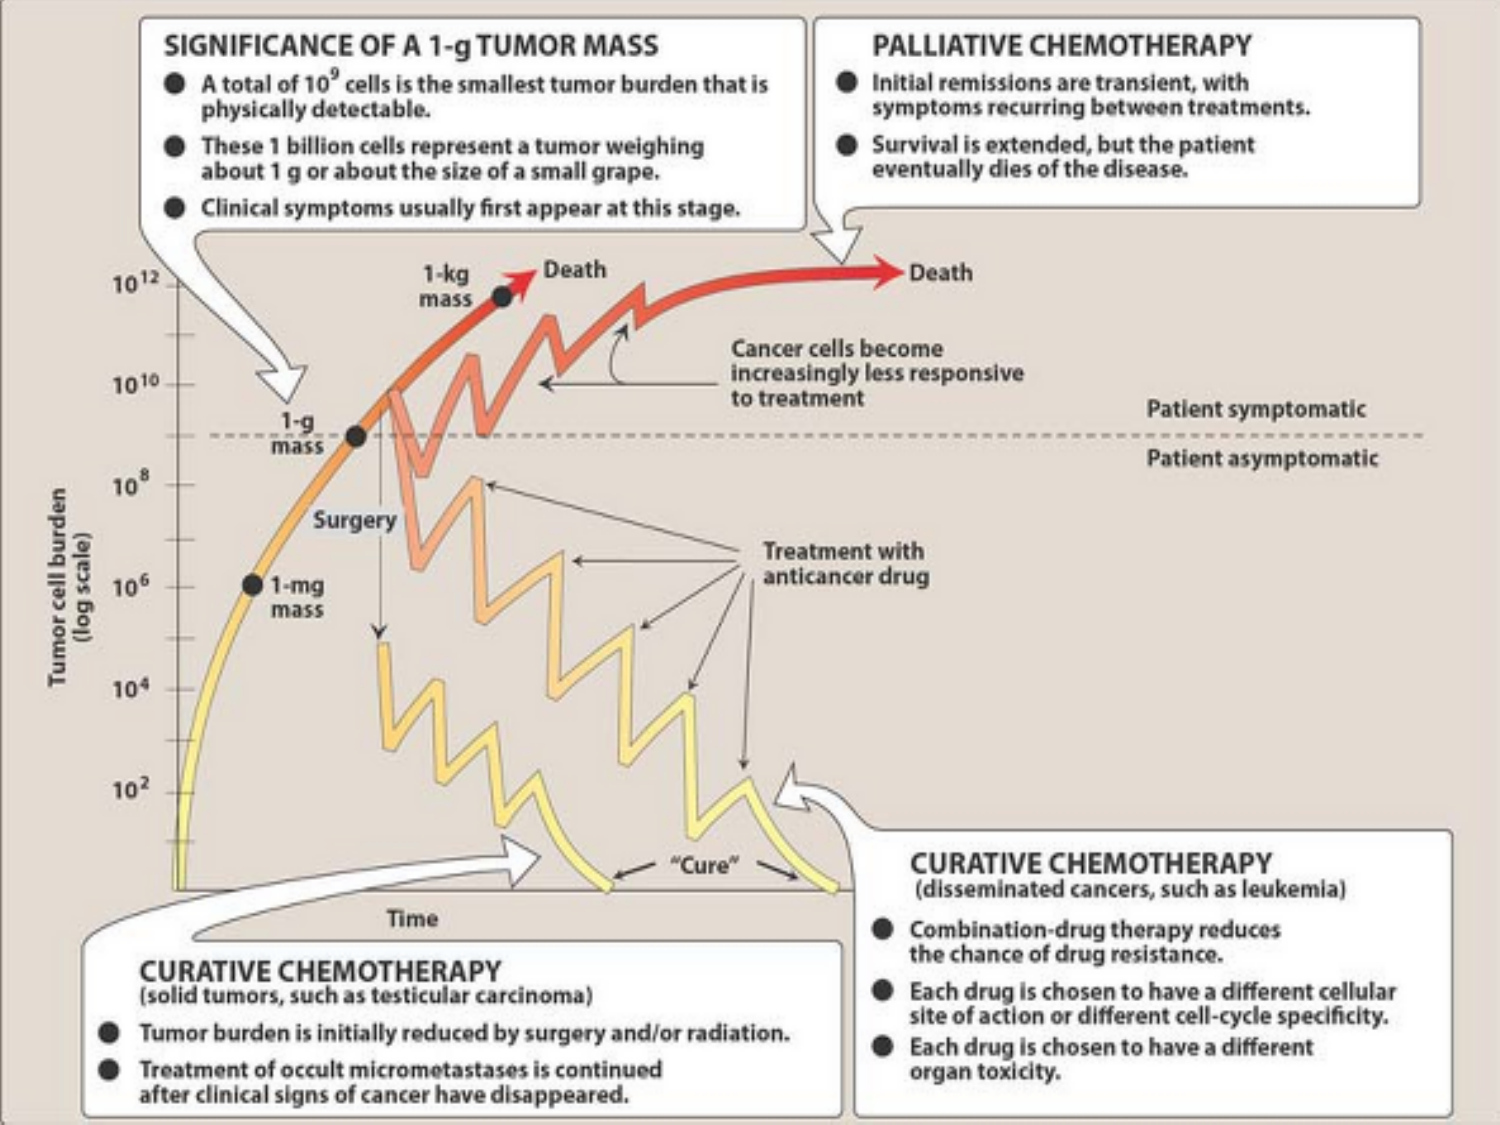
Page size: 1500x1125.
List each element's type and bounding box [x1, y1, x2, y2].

list [0, 0, 1500, 1125]
